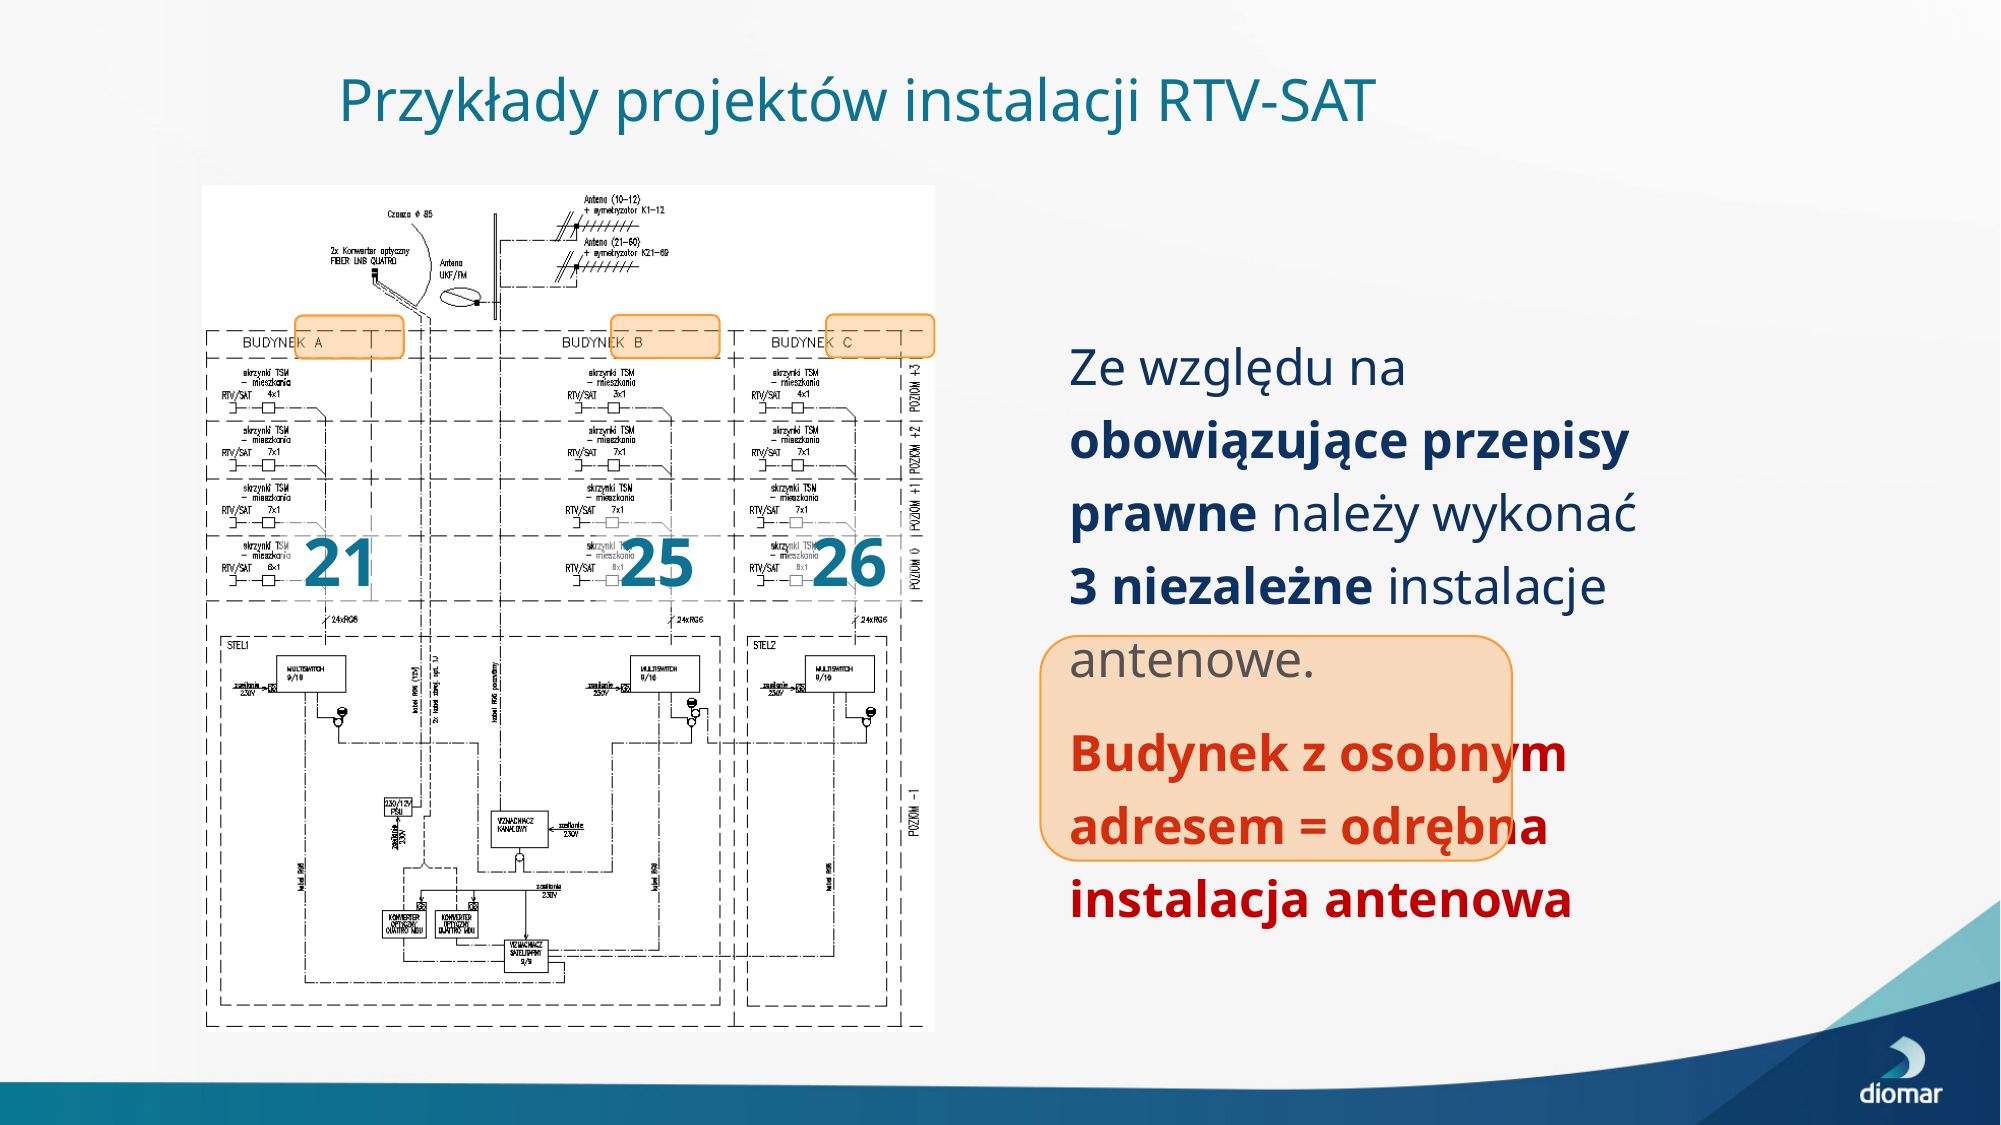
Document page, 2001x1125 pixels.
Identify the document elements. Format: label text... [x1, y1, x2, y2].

picture [0, 0, 2001, 1125]
text_box [1039, 635, 1513, 862]
title Przykłady projektów instalacji RTV-SAT [323, 56, 1652, 149]
text_box Ze względu na obowiązujące przepisy prawne należy wykonać 3 niezależne instalacje antenowe. Budynek z osobnym adresem = odrębna instalacja antenowa [1055, 315, 1662, 912]
